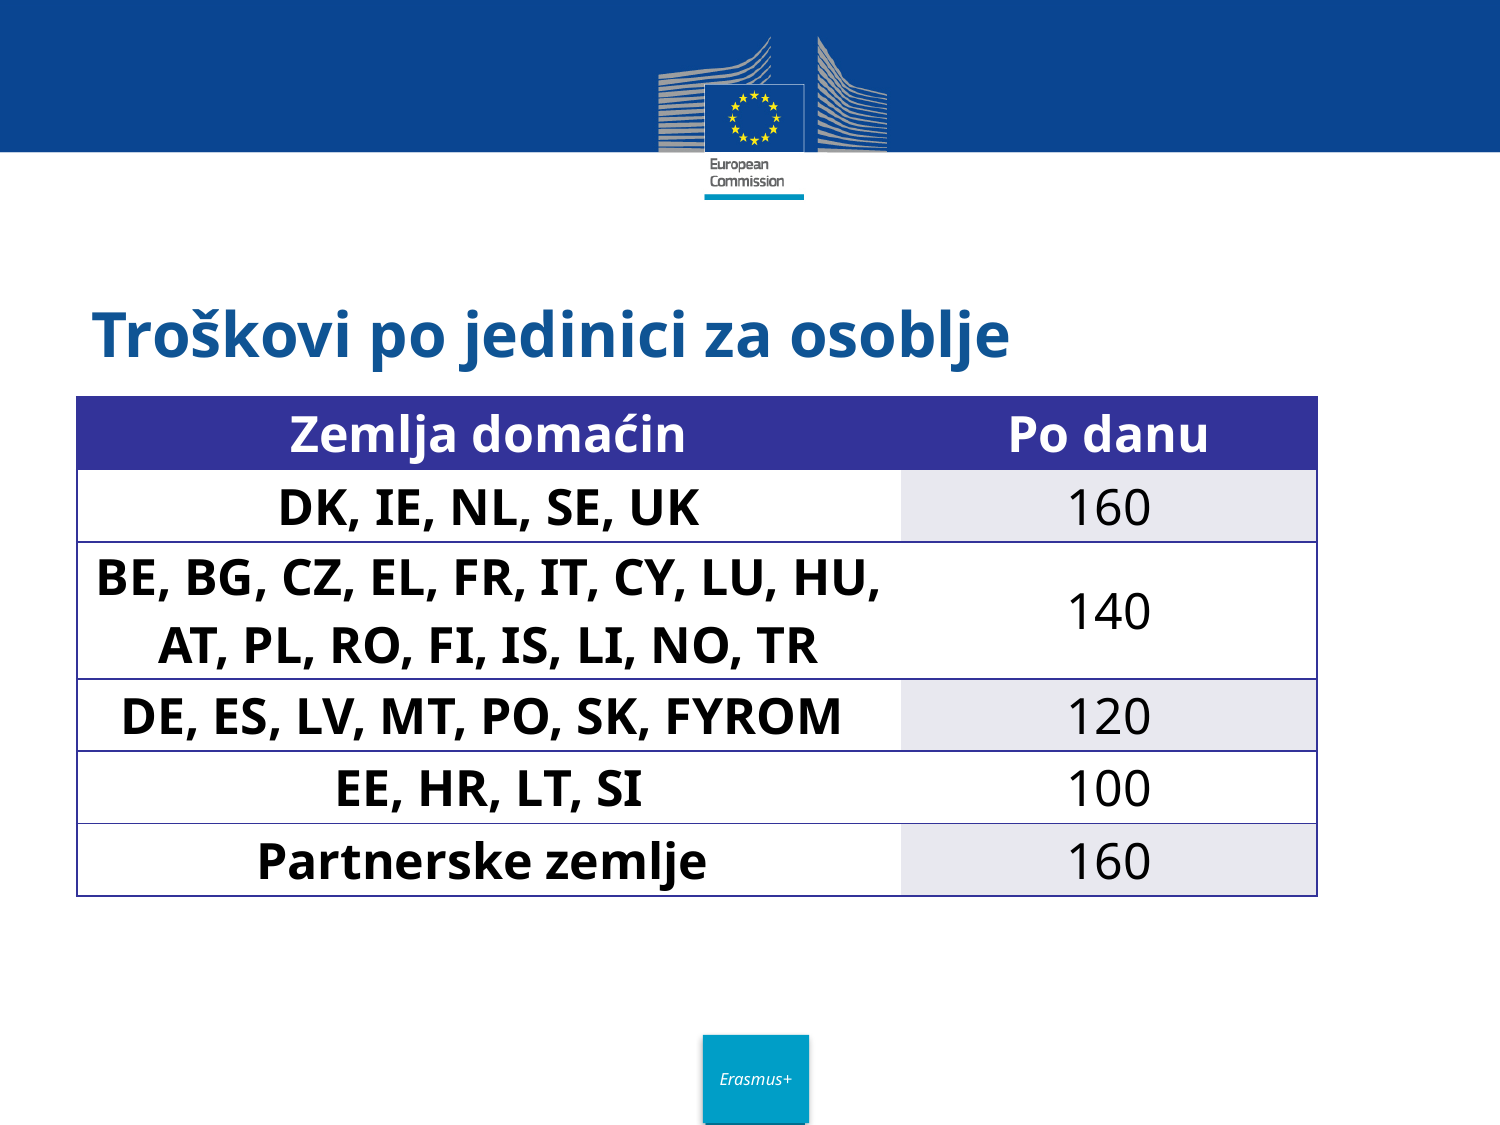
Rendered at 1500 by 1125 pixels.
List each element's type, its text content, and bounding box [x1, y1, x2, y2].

table_cell EE, HR, LT, SI [78, 752, 901, 823]
table_cell 160 [901, 824, 1316, 895]
table_cell DK, IE, NL, SE, UK [78, 470, 901, 541]
table_header Zemlja domaćin [78, 398, 901, 469]
table_cell 160 [901, 470, 1316, 541]
table_cell Partnerske zemlje [78, 824, 901, 895]
table_header Po danu [901, 398, 1316, 469]
table_cell DE, ES, LV, MT, PO, SK, FYROM [78, 680, 901, 750]
picture [0, 0, 1500, 1125]
title Troškovi po jedinici za osoblje [76, 255, 1427, 409]
table_cell 120 [901, 680, 1316, 750]
table_cell 100 [901, 752, 1316, 823]
table_cell BE, BG, CZ, EL, FR, IT, CY, LU, HU, AT, PL, RO, FI, IS, LI, NO, TR [78, 543, 901, 678]
table_cell 140 [901, 543, 1316, 678]
